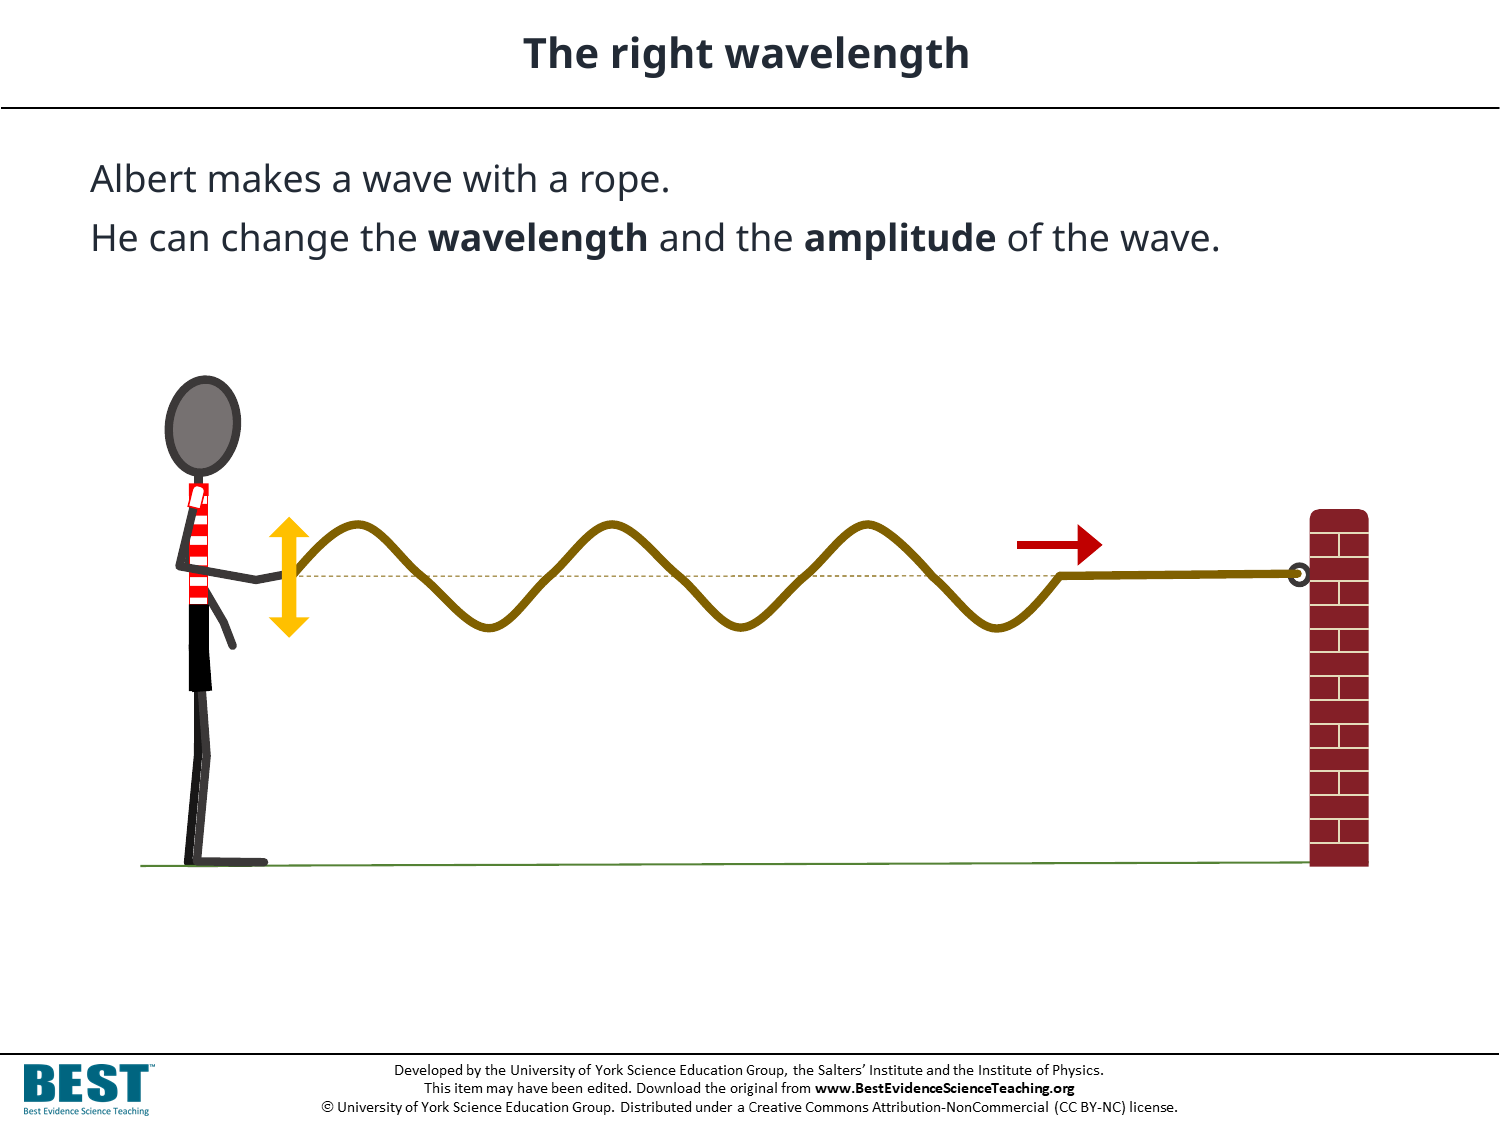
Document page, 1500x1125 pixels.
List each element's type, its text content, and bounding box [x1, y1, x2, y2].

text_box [140, 379, 1369, 867]
picture [0, 107, 1500, 1125]
text_box The right wavelength [23, 4, 1471, 99]
